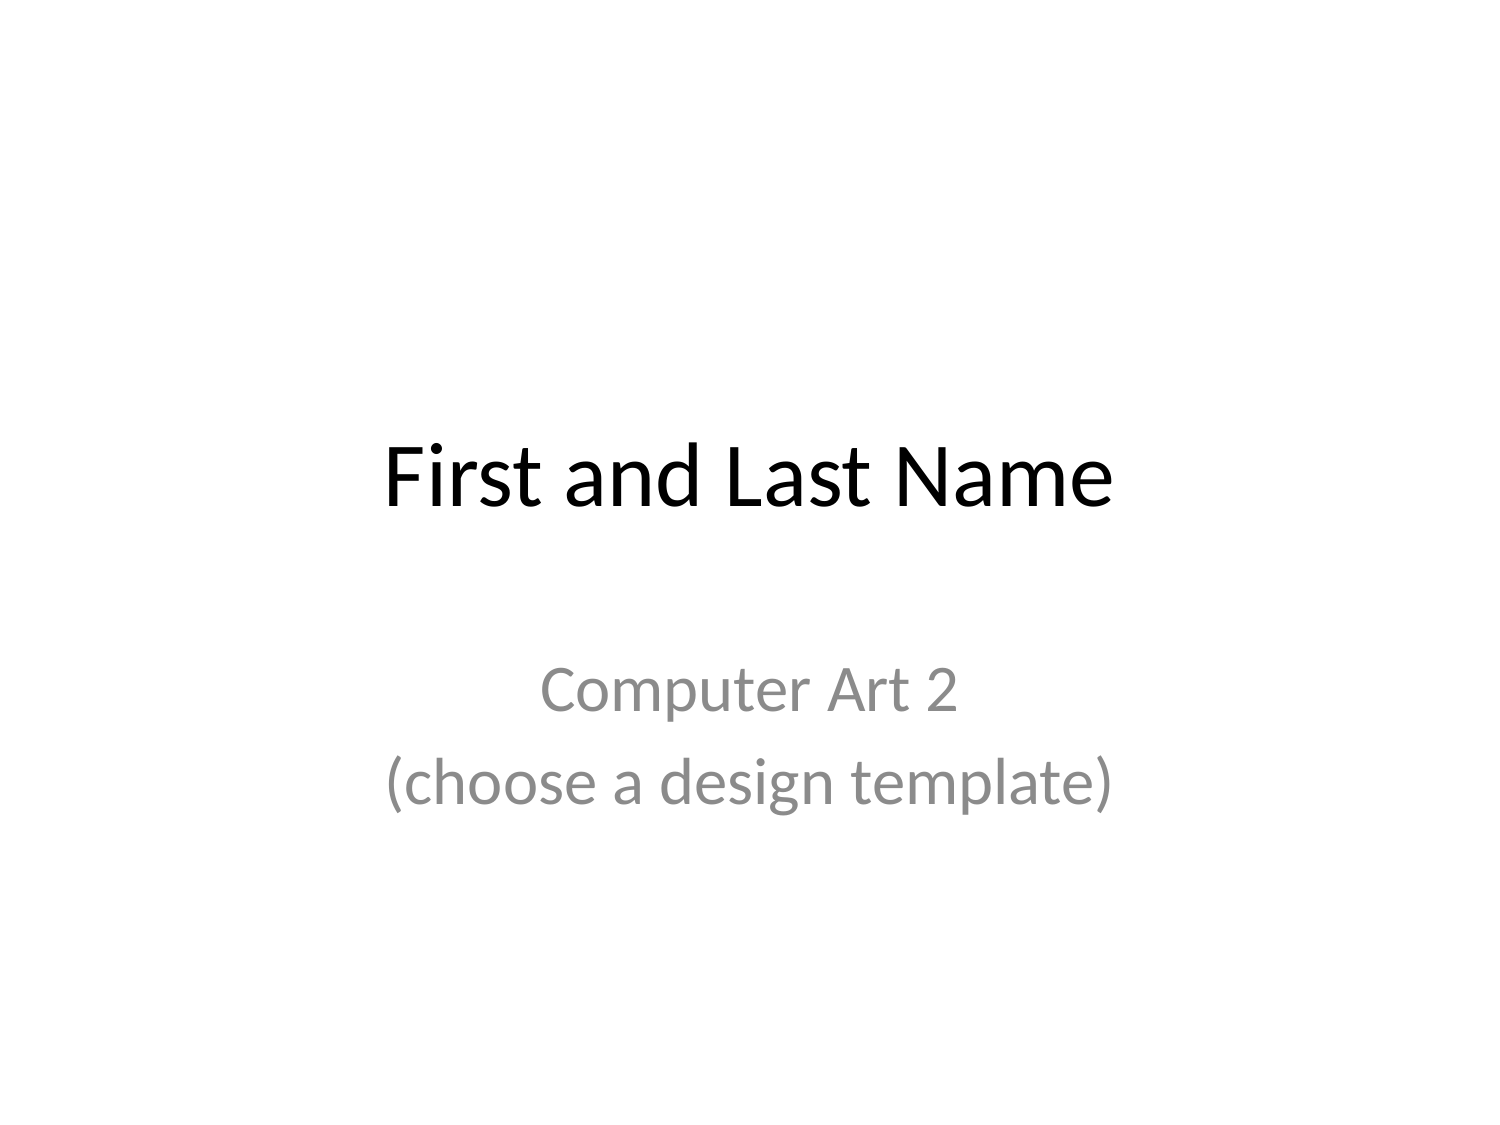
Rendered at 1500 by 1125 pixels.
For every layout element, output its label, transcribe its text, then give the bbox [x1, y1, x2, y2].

subtitle Computer Art 2 (choose a design template) [225, 637, 1275, 925]
title First and Last Name [112, 349, 1388, 591]
